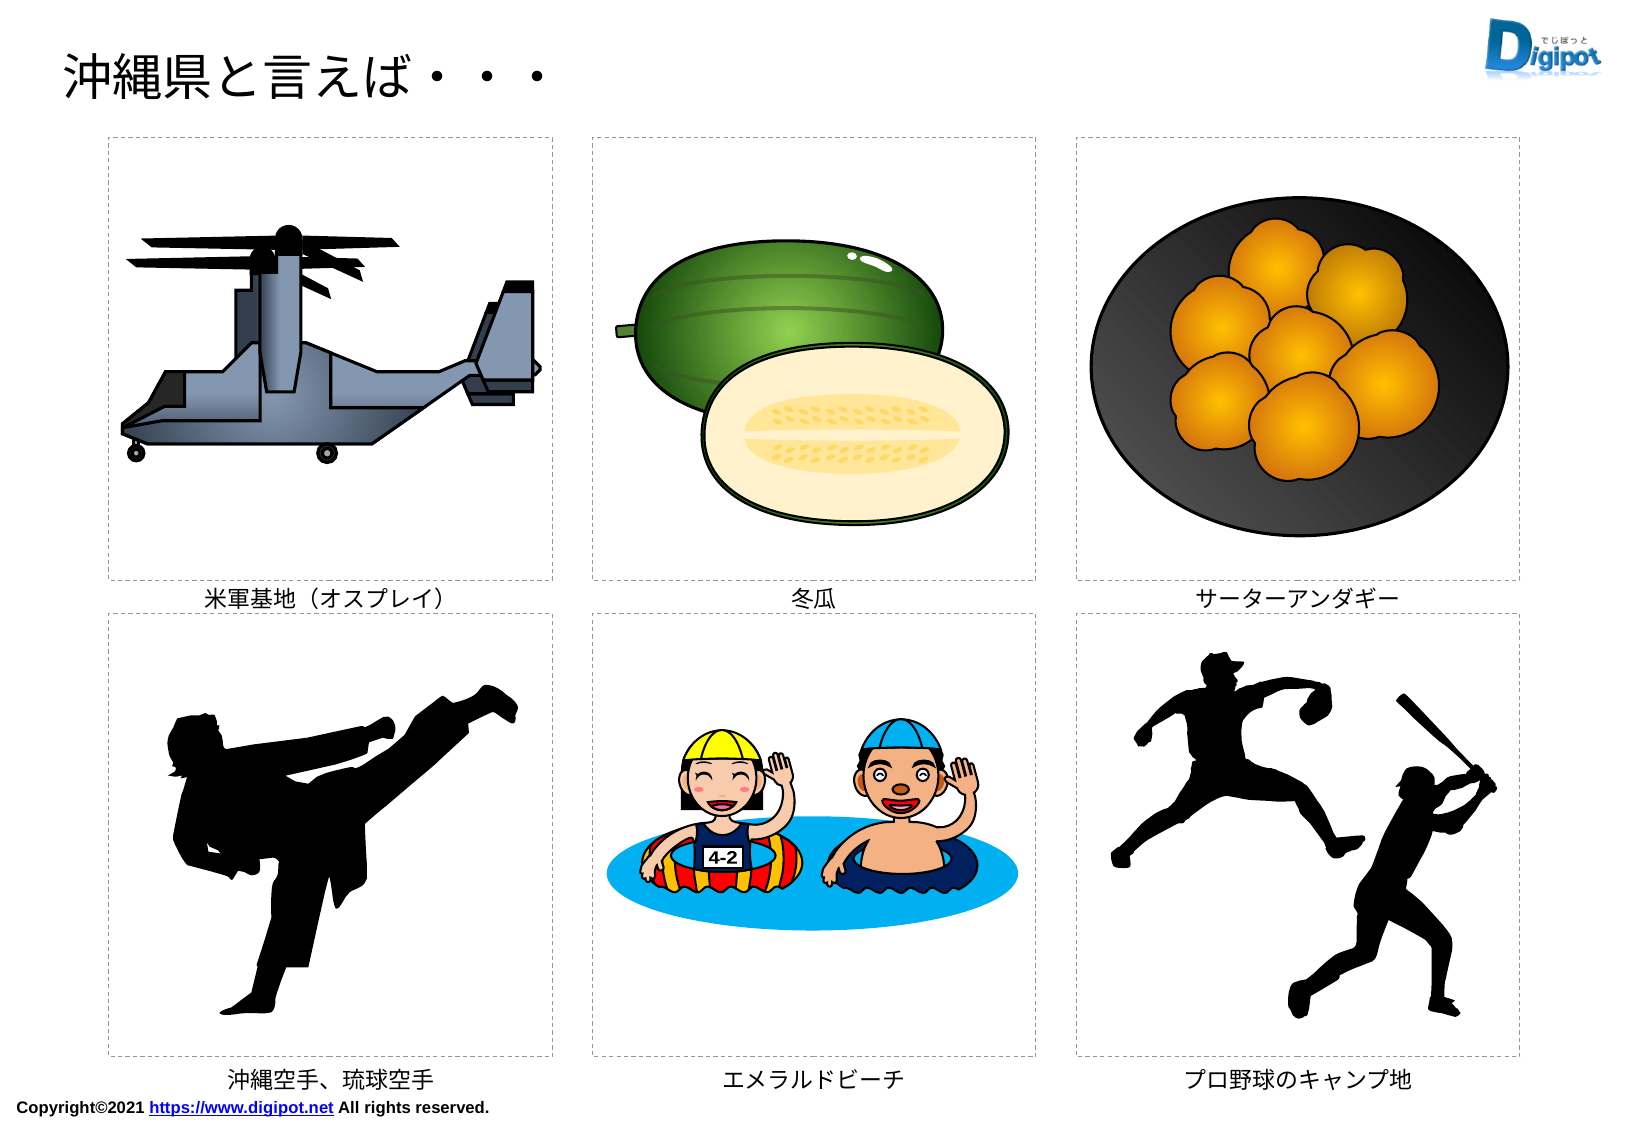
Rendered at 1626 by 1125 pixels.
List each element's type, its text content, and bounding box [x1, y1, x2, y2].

picture [1485, 18, 1602, 82]
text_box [606, 718, 1019, 931]
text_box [1090, 197, 1509, 536]
text_box プロ野球のキャンプ地 [1071, 1058, 1525, 1101]
text_box 冬瓜 [587, 577, 1041, 620]
text_box [167, 684, 518, 1015]
text_box 沖縄県と言えば・・・ [47, 38, 578, 113]
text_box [1110, 651, 1498, 1019]
text_box 米軍基地（オスプレイ） [104, 577, 558, 620]
text_box サーターアンダギー [1071, 577, 1525, 620]
text_box 沖縄空手、琉球空手 [104, 1058, 558, 1101]
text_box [122, 226, 541, 463]
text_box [616, 240, 1009, 526]
text_box エメラルドビーチ [587, 1058, 1041, 1101]
